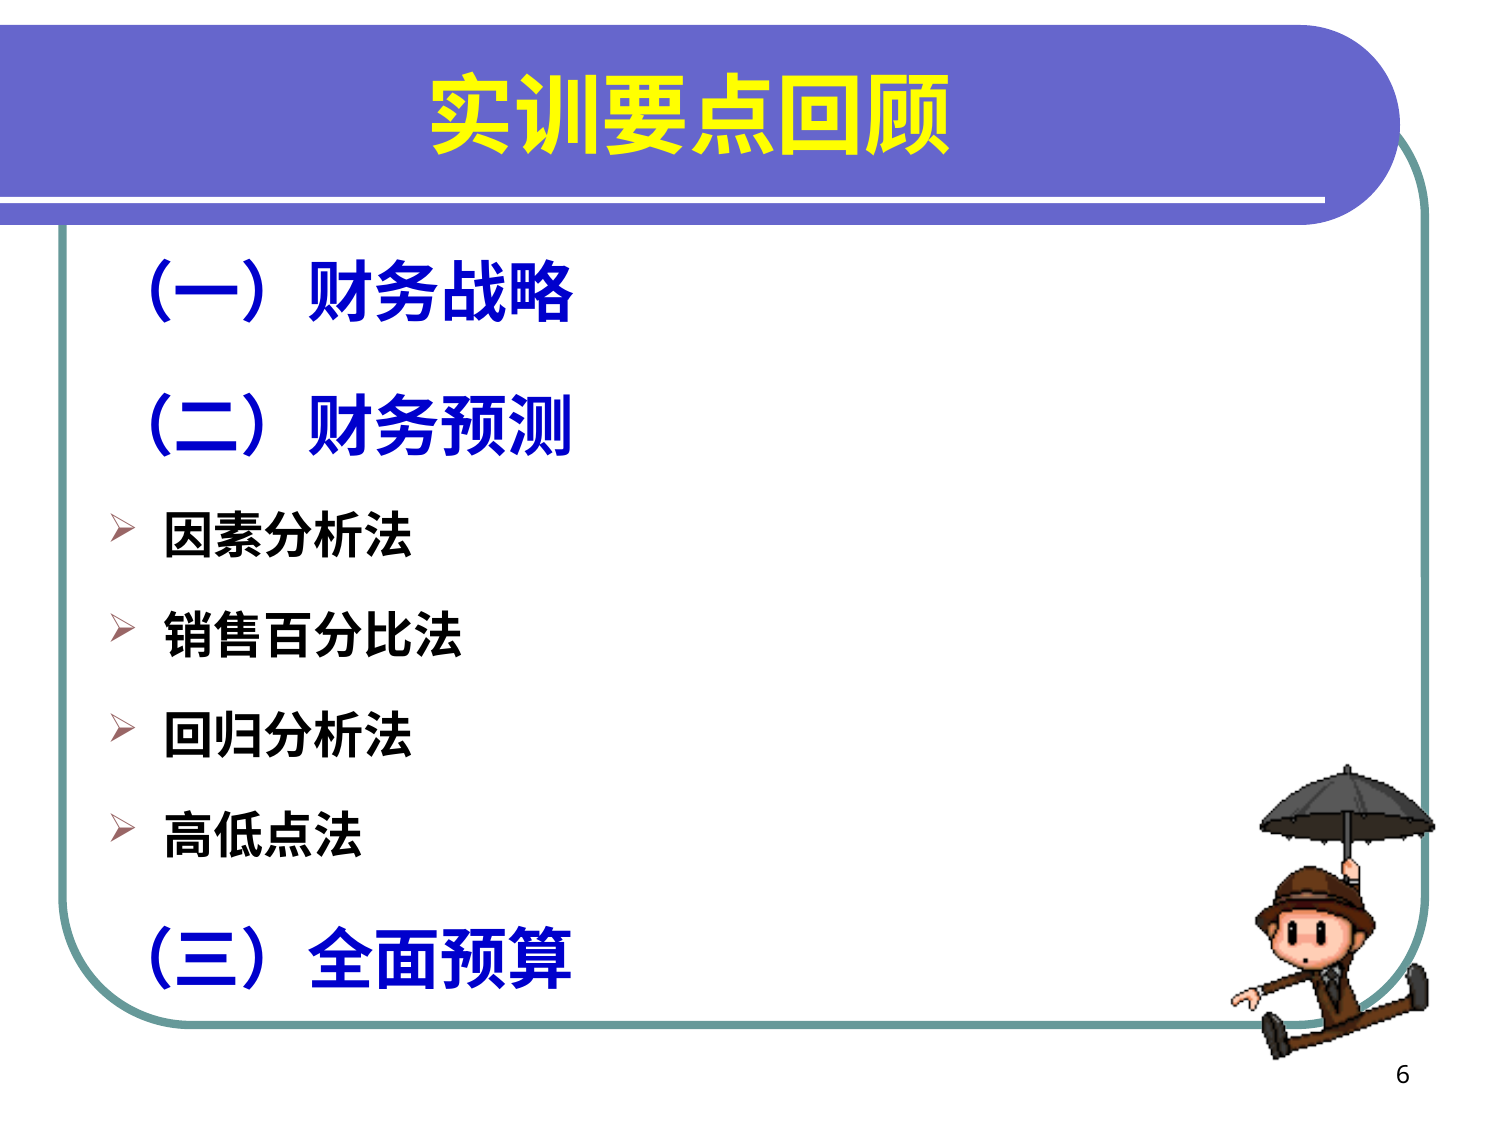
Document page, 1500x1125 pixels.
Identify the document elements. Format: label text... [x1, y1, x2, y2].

picture [1173, 749, 1500, 1074]
title 实训要点回顾 [31, 37, 1348, 188]
list （一）财务战略 （二）财务预测 因素分析法 销售百分比法 回归分析法 高低点法 （三）全面预算 [91, 202, 1393, 966]
slide_number 6 [1074, 1024, 1426, 1101]
